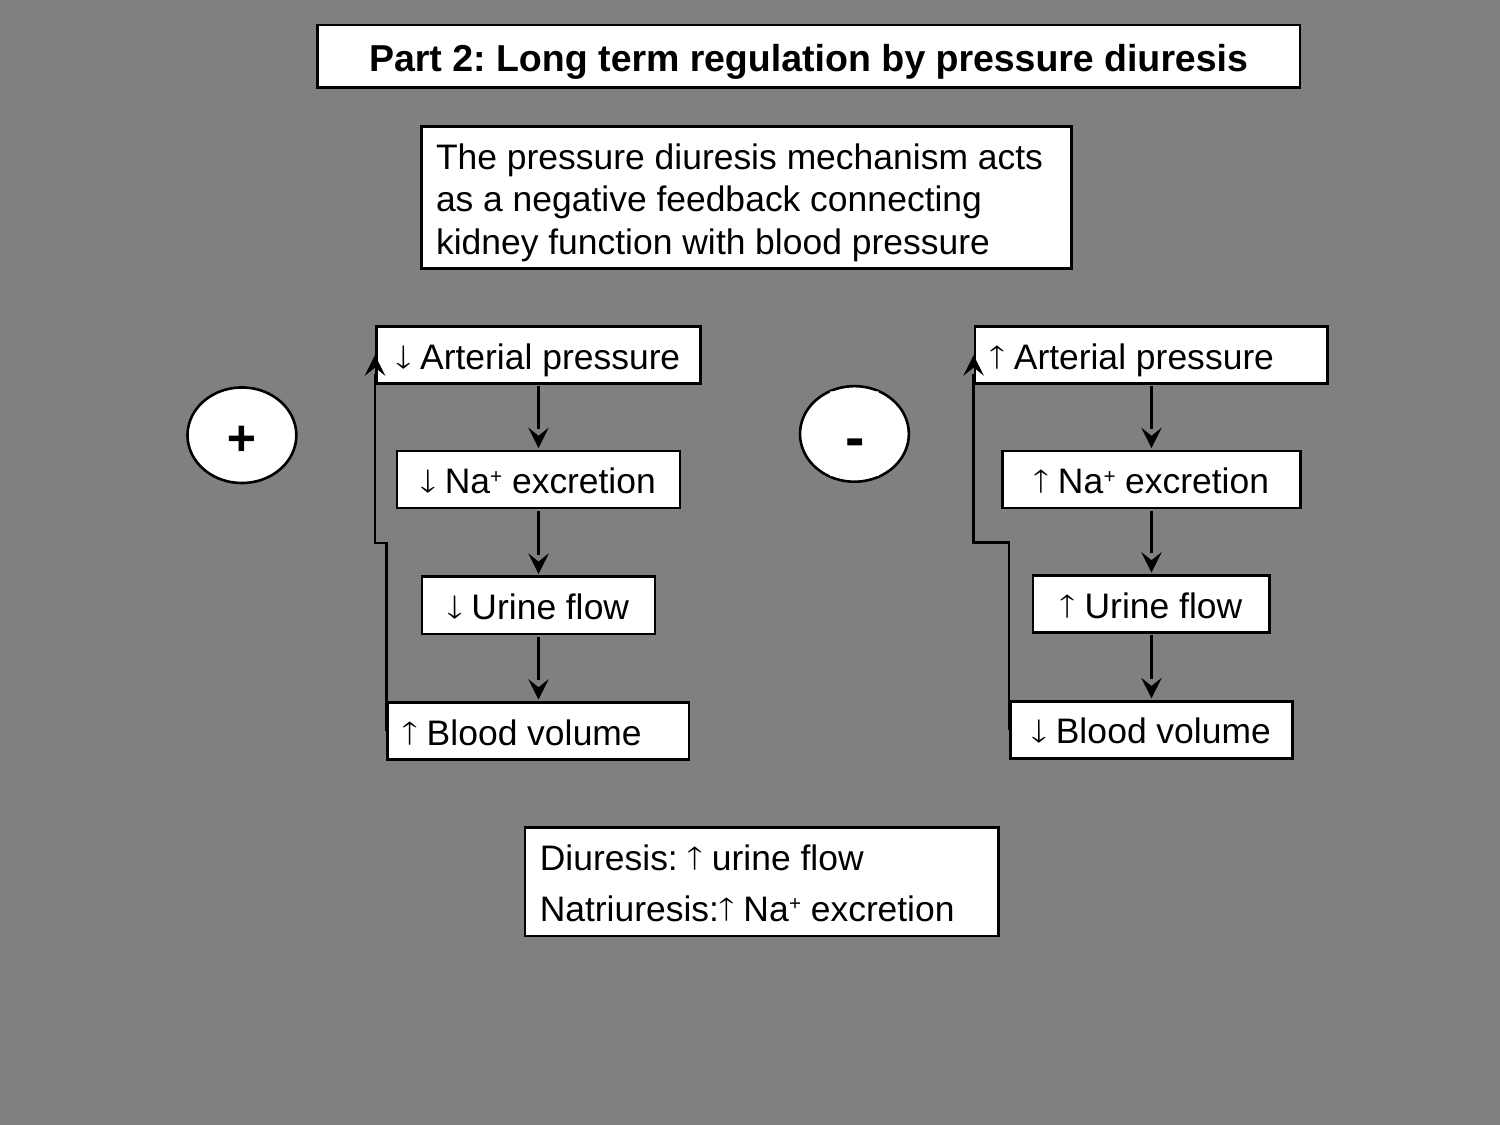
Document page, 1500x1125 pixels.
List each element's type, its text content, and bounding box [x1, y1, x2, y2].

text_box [187, 124, 1329, 939]
title Part 2: Long term regulation by pressure diuresis [316, 24, 1301, 89]
